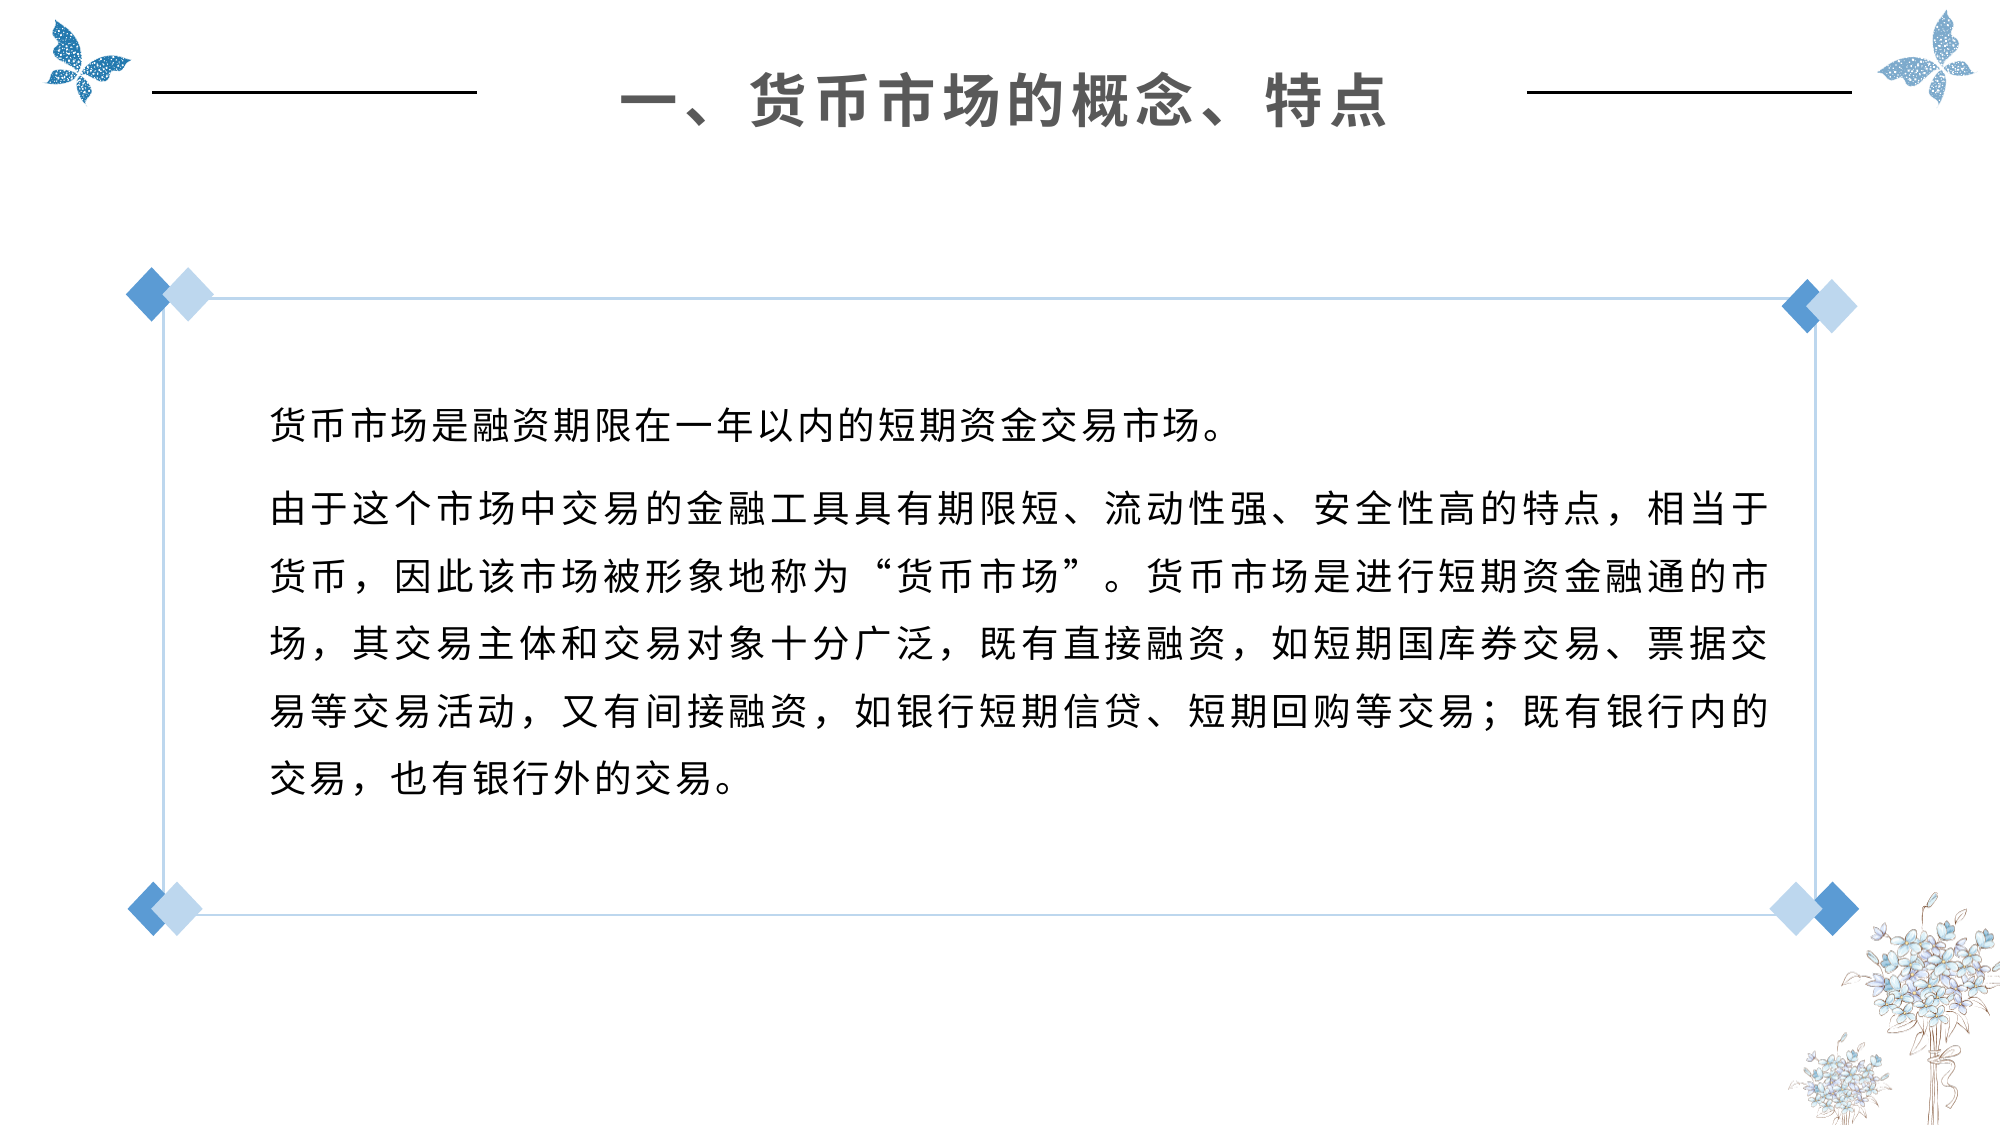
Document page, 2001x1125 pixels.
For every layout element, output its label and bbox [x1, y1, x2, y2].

text_box [125, 267, 1860, 937]
picture [1788, 892, 2000, 1125]
text_box [151, 55, 1852, 142]
